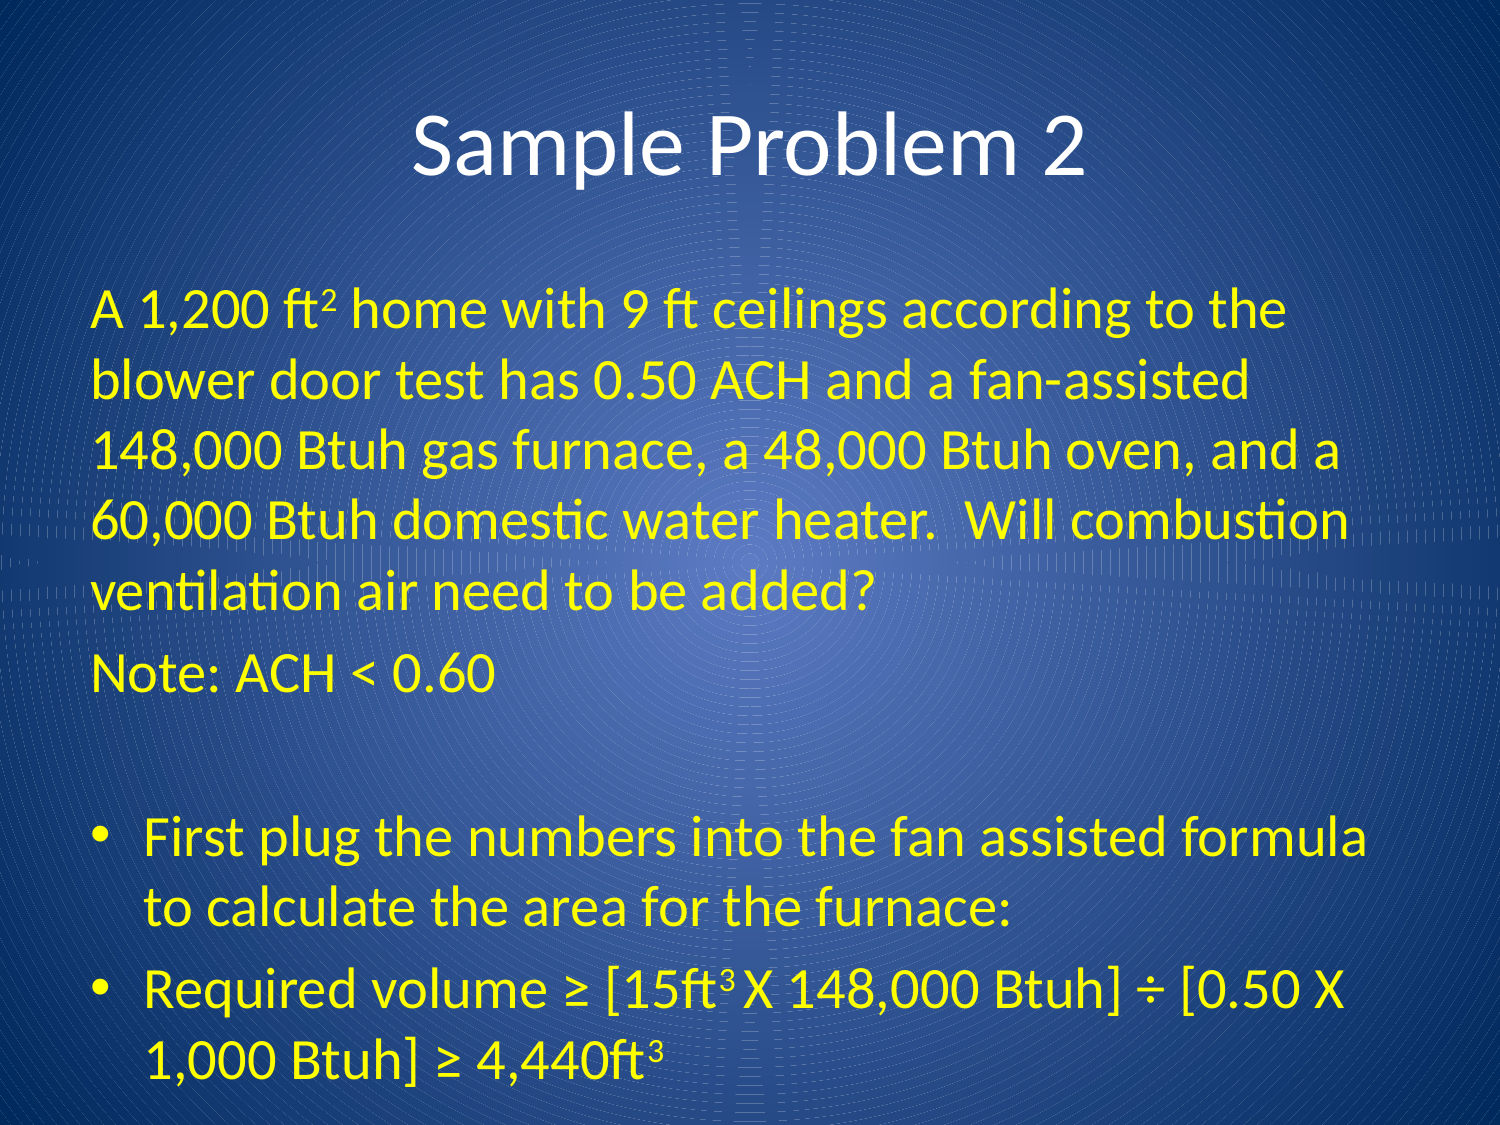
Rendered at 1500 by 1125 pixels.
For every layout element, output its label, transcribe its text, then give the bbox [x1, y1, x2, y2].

title Sample Problem 2 [75, 45, 1425, 233]
list A 1,200 ft2 home with 9 ft ceilings according to the blower door test has 0.50 ACH and a fan-assisted 148,000 Btuh gas furnace, a 48,000 Btuh oven, and a 60,000 Btuh domestic water heater. Will combustion ventilation air need to be added? Note: ACH ˂ 0.60 First plug the numbers into the fan assisted formula to calculate the area for the furnace: Required volume ≥ [15ft3 X 148,000 Btuh] ÷ [0.50 X 1,000 Btuh] ≥ 4,440ft3 [75, 262, 1425, 1100]
